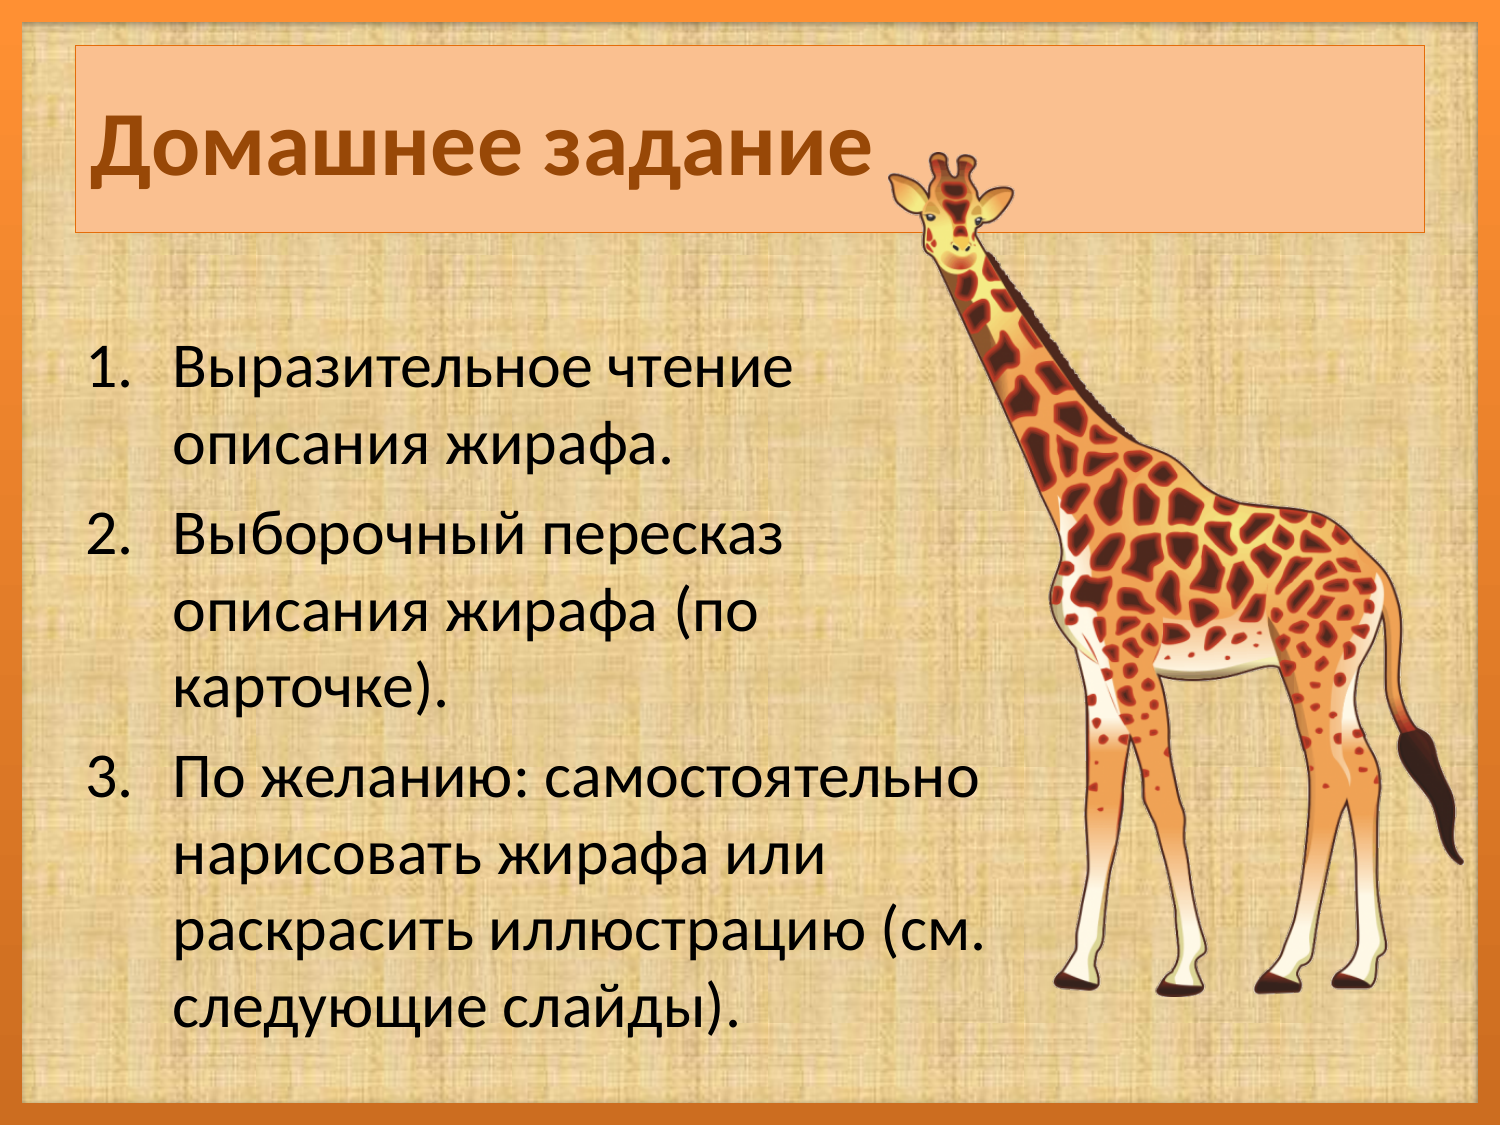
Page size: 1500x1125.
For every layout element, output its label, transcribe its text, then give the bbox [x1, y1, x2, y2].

title Домашнее задание [75, 45, 1425, 233]
list Выразительное чтение описания жирафа. Выборочный пересказ описания жирафа (по карточке). По желанию: самостоятельно нарисовать жирафа или раскрасить иллюстрацию (см. следующие слайды). [70, 316, 1008, 1059]
picture [22, 22, 1500, 1103]
